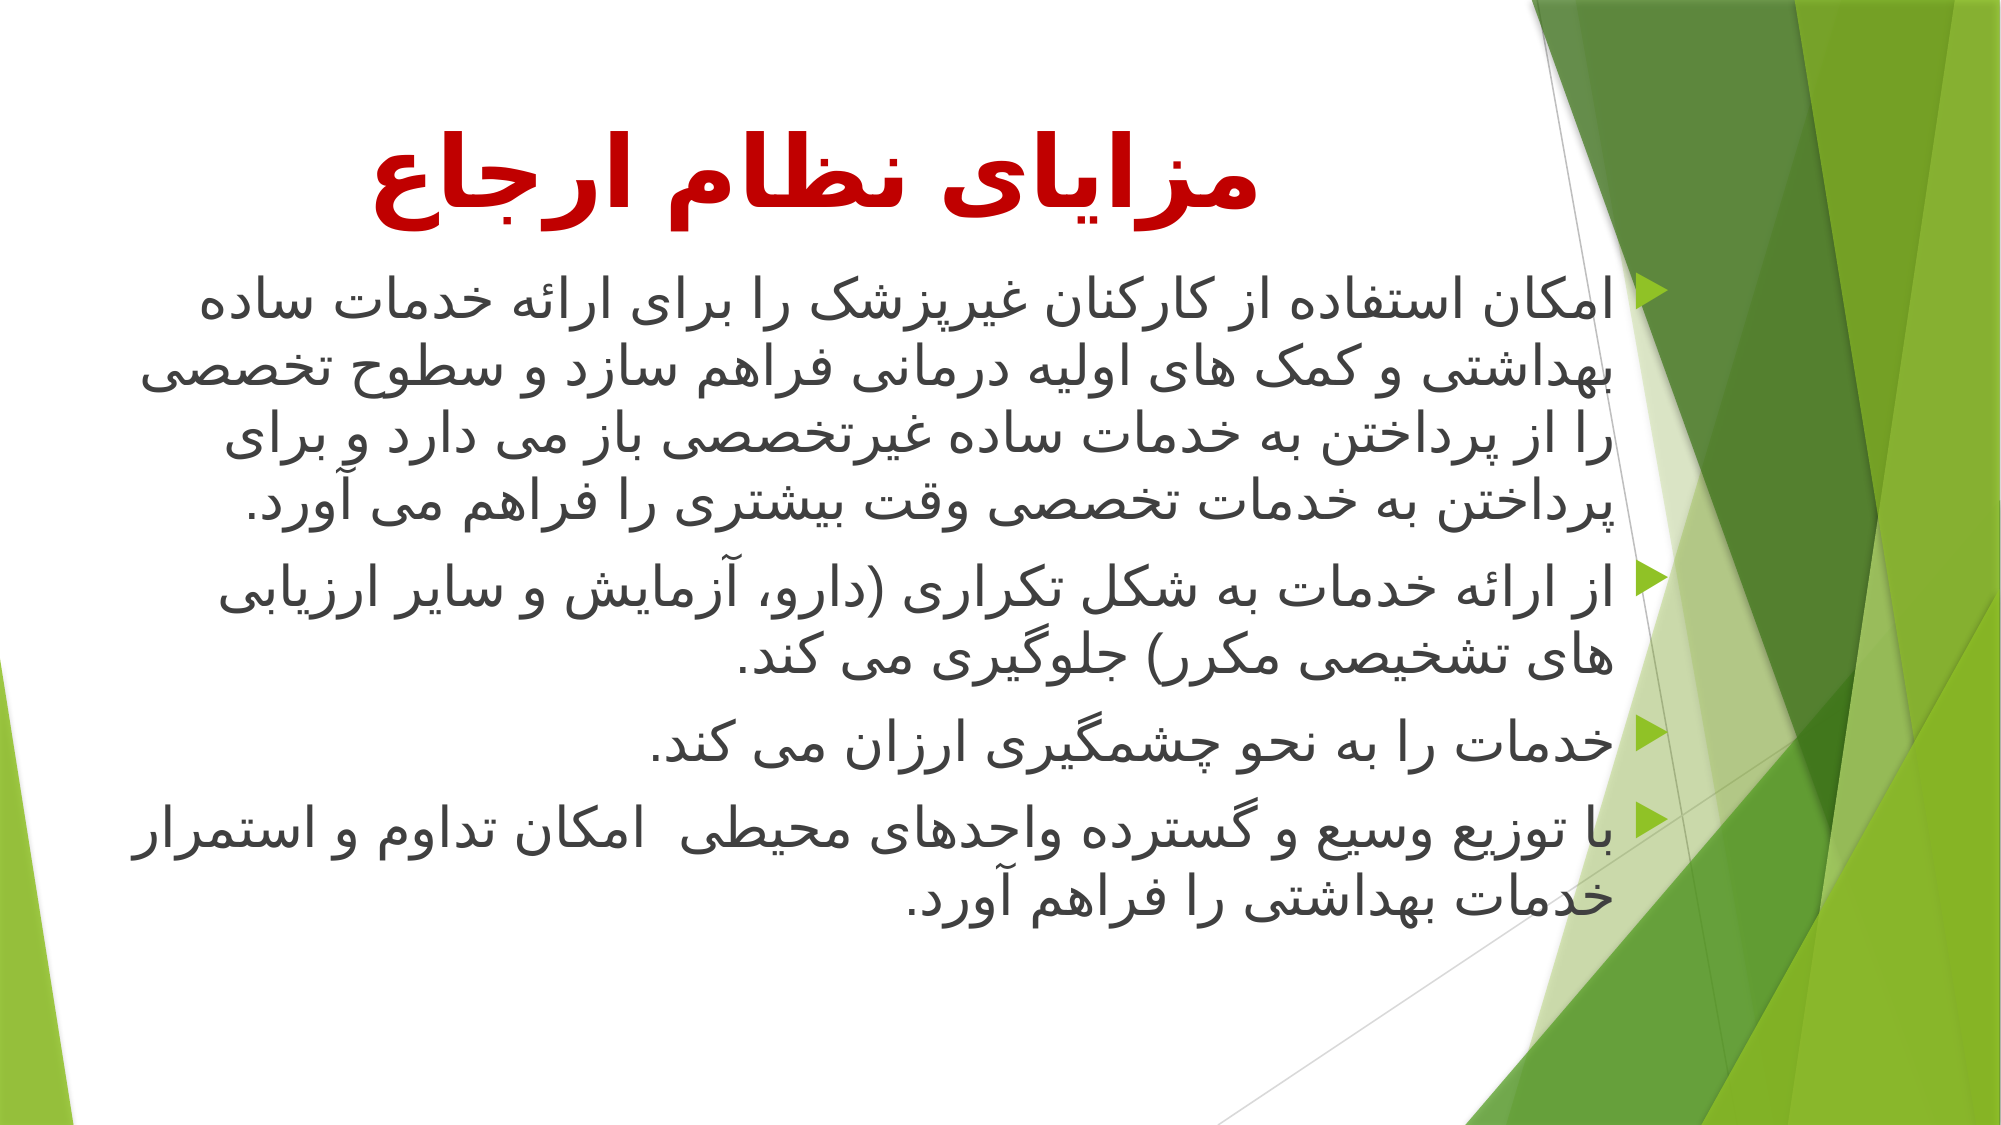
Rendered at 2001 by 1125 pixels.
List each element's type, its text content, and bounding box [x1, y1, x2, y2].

title مزایای نظام ارجاع [111, 99, 1522, 255]
list امکان استفاده از کارکنان غیرپزشک را برای ارائه خدمات ساده بهداشتی و کمک های اولیه درمانی فراهم سازد و سطوح تخصصی را از پرداختن به خدمات ساده غیرتخصصی باز می دارد و برای پرداختن به خدمات تخصصی وقت بیشتری را فراهم می آورد. از ارائه خدمات به شکل تکراری (دارو، آزمایش و سایر ارزیابی های تشخیصی مکرر) جلوگیری می کند. خدمات را به نحو چشمگیری ارزان می کند. با توزیع وسیع و گسترده واحدهای محیطی امکان تداوم و استمرار خدمات بهداشتی را فراهم آورد. [111, 255, 1687, 991]
